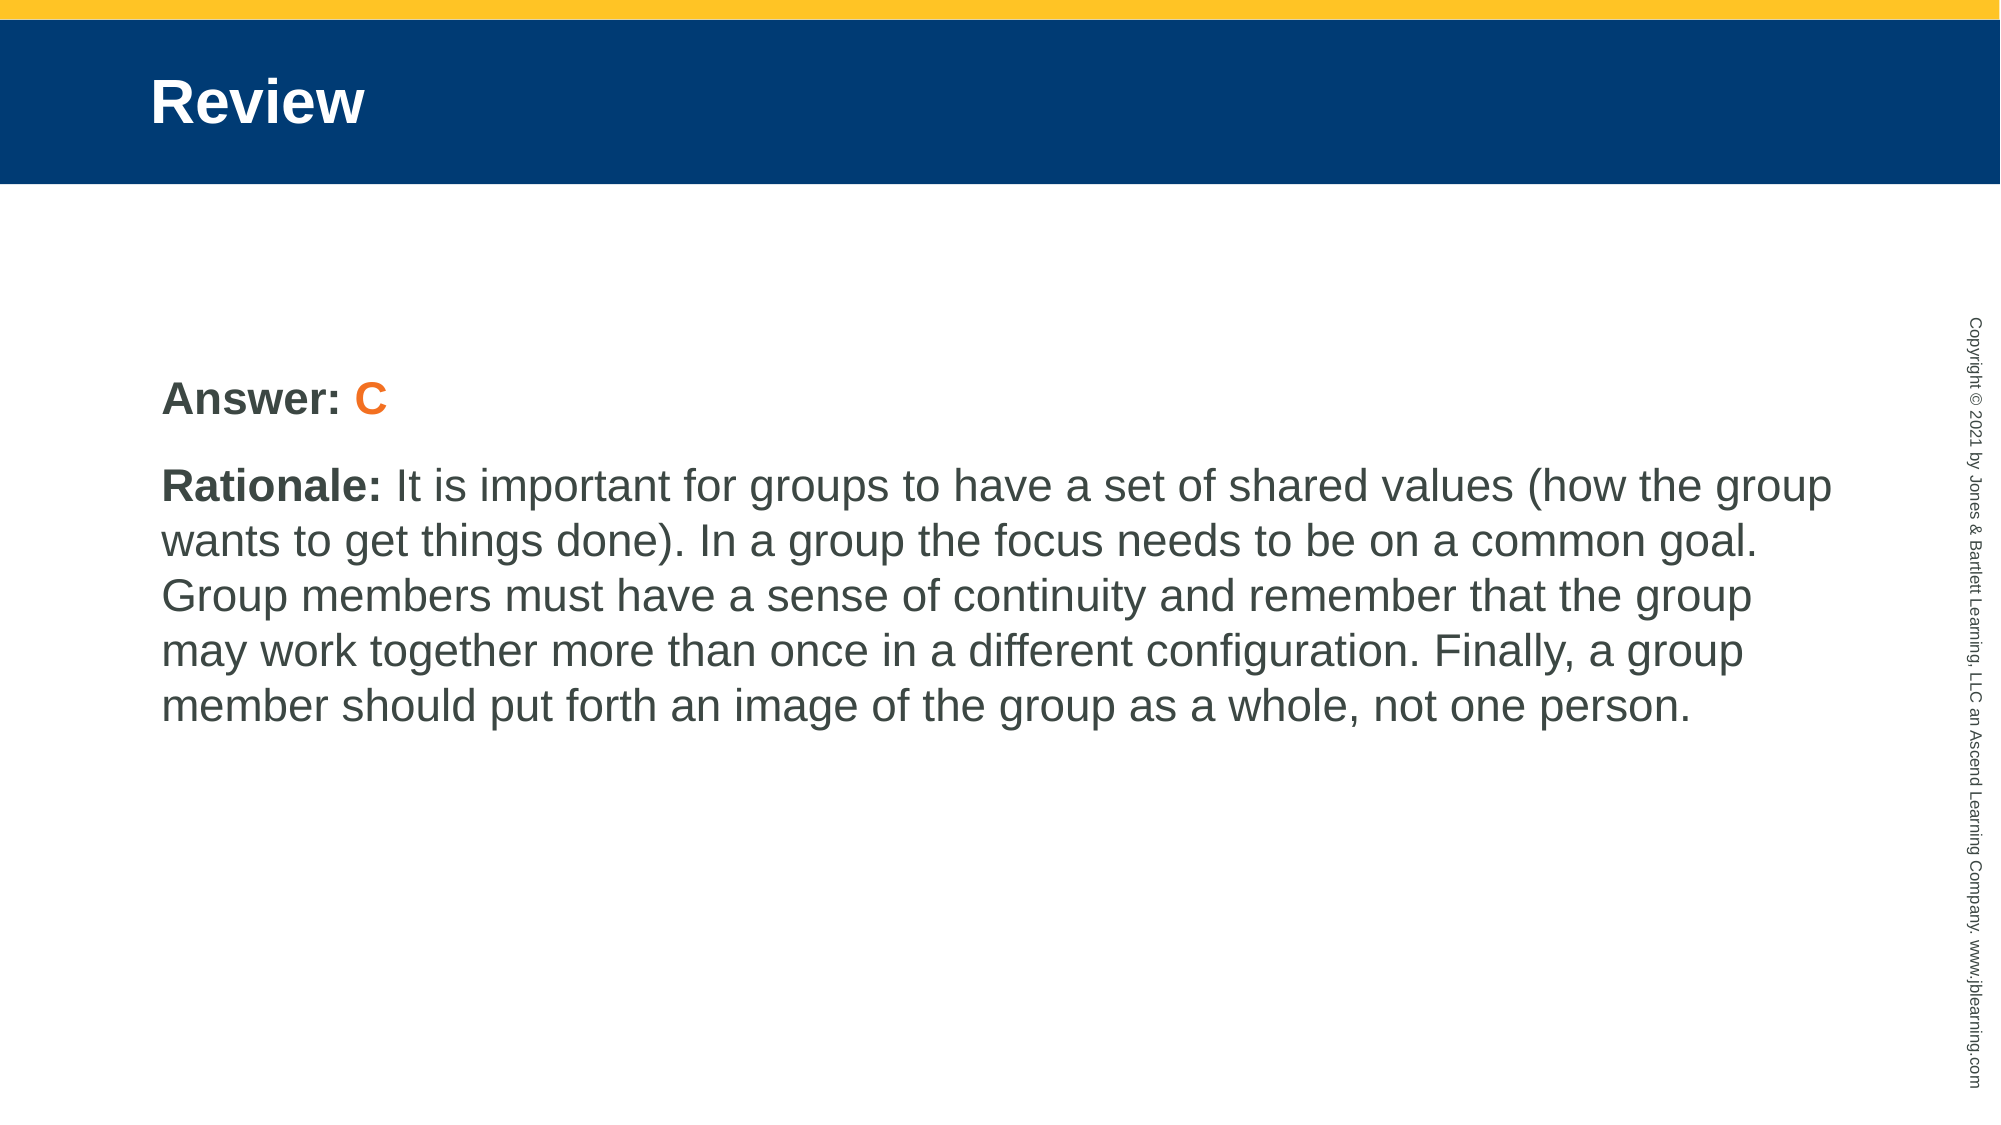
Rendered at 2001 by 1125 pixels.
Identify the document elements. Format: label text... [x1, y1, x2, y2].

list Answer: C Rationale: It is important for groups to have a set of shared values (how the group wants to get things done). In a group the focus needs to be on a common goal. Group members must have a sense of continuity and remember that the group may work together more than once in a different configuration. Finally, a group member should put forth an image of the group as a whole, not one person. [146, 361, 1859, 1016]
title Review [0, 19, 2000, 185]
